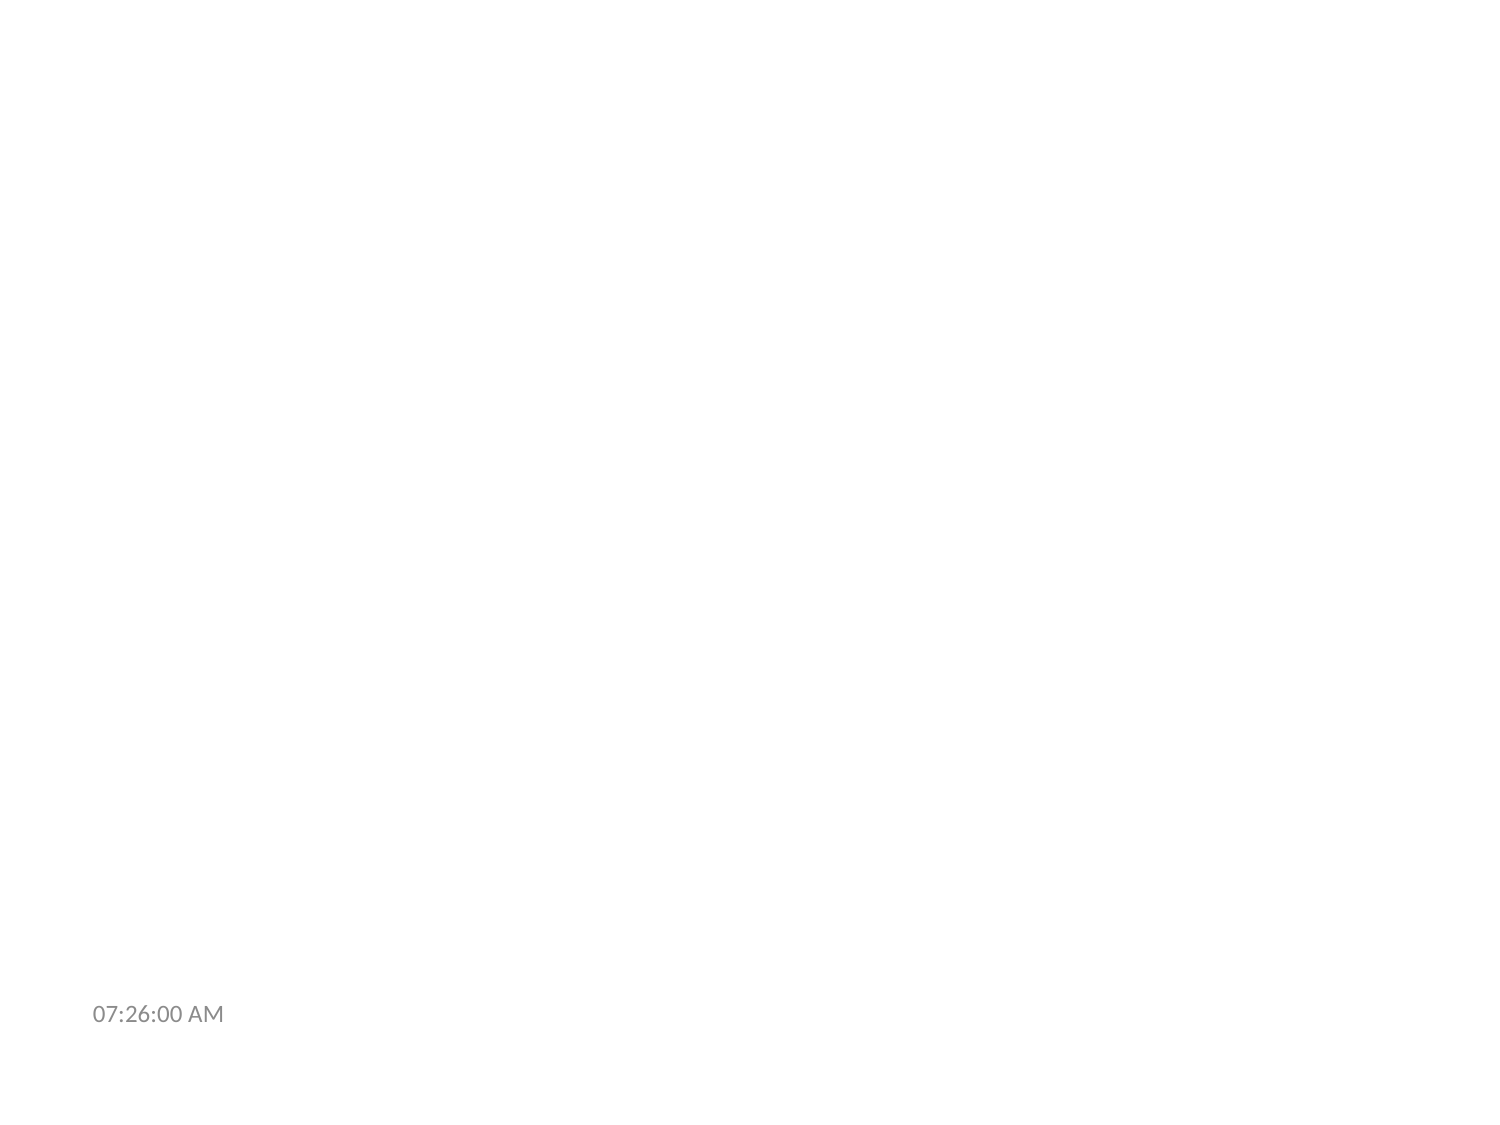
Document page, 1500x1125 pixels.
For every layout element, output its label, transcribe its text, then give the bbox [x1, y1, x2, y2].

text_box 3:35:09 PM [77, 982, 428, 1043]
